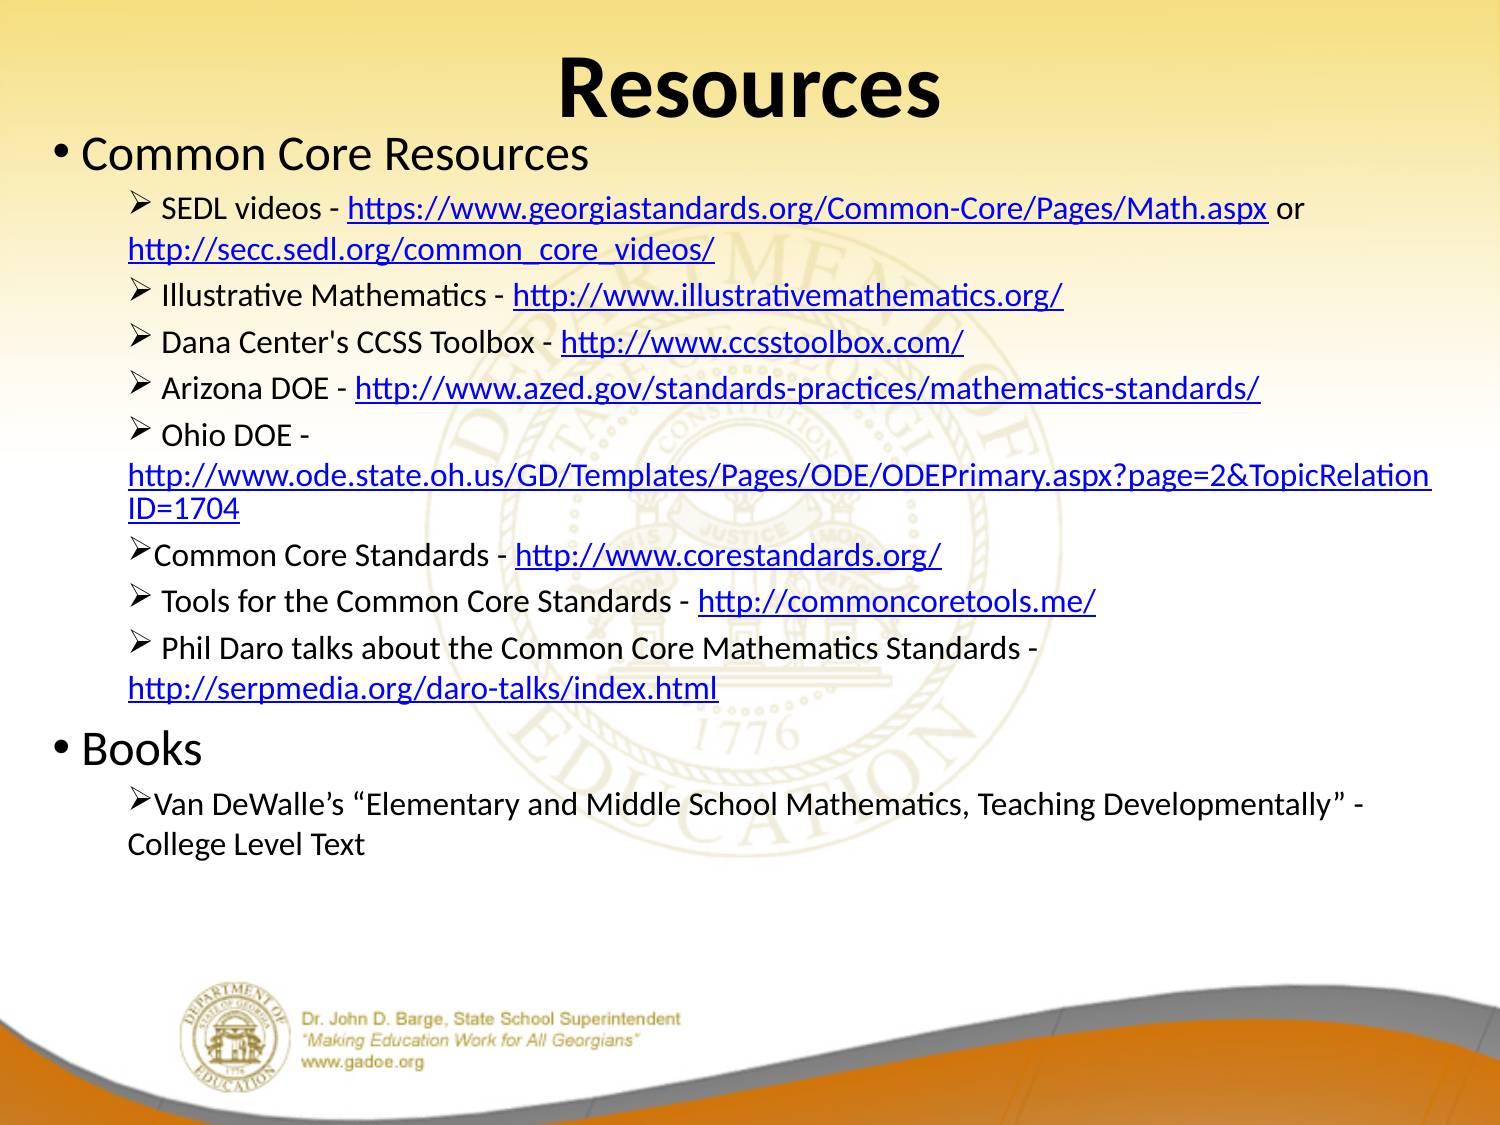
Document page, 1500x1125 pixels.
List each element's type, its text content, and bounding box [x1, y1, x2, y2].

title Resources [112, 37, 1388, 112]
subtitle Common Core Resources SEDL videos - https://www.georgiastandards.org/Common-Core/Pages/Math.aspx or http://secc.sedl.org/common_core_videos/ Illustrative Mathematics - http://www.illustrativemathematics.org/ Dana Center's CCSS Toolbox - http://www.ccsstoolbox.com/ Arizona DOE - http://www.azed.gov/standards-practices/mathematics-standards/ Ohio DOE - http://www.ode.state.oh.us/GD/Templates/Pages/ODE/ODEPrimary.aspx?page=2&TopicRelationID=1704 Common Core Standards - http://www.corestandards.org/ Tools for the Common Core Standards - http://commoncoretools.me/ Phil Daro talks about the Common Core Mathematics Standards - http://serpmedia.org/daro-talks/index.html Books Van DeWalle’s “Elementary and Middle School Mathematics, Teaching Developmentally” - College Level Text [37, 112, 1451, 1013]
picture [0, 0, 1500, 1125]
